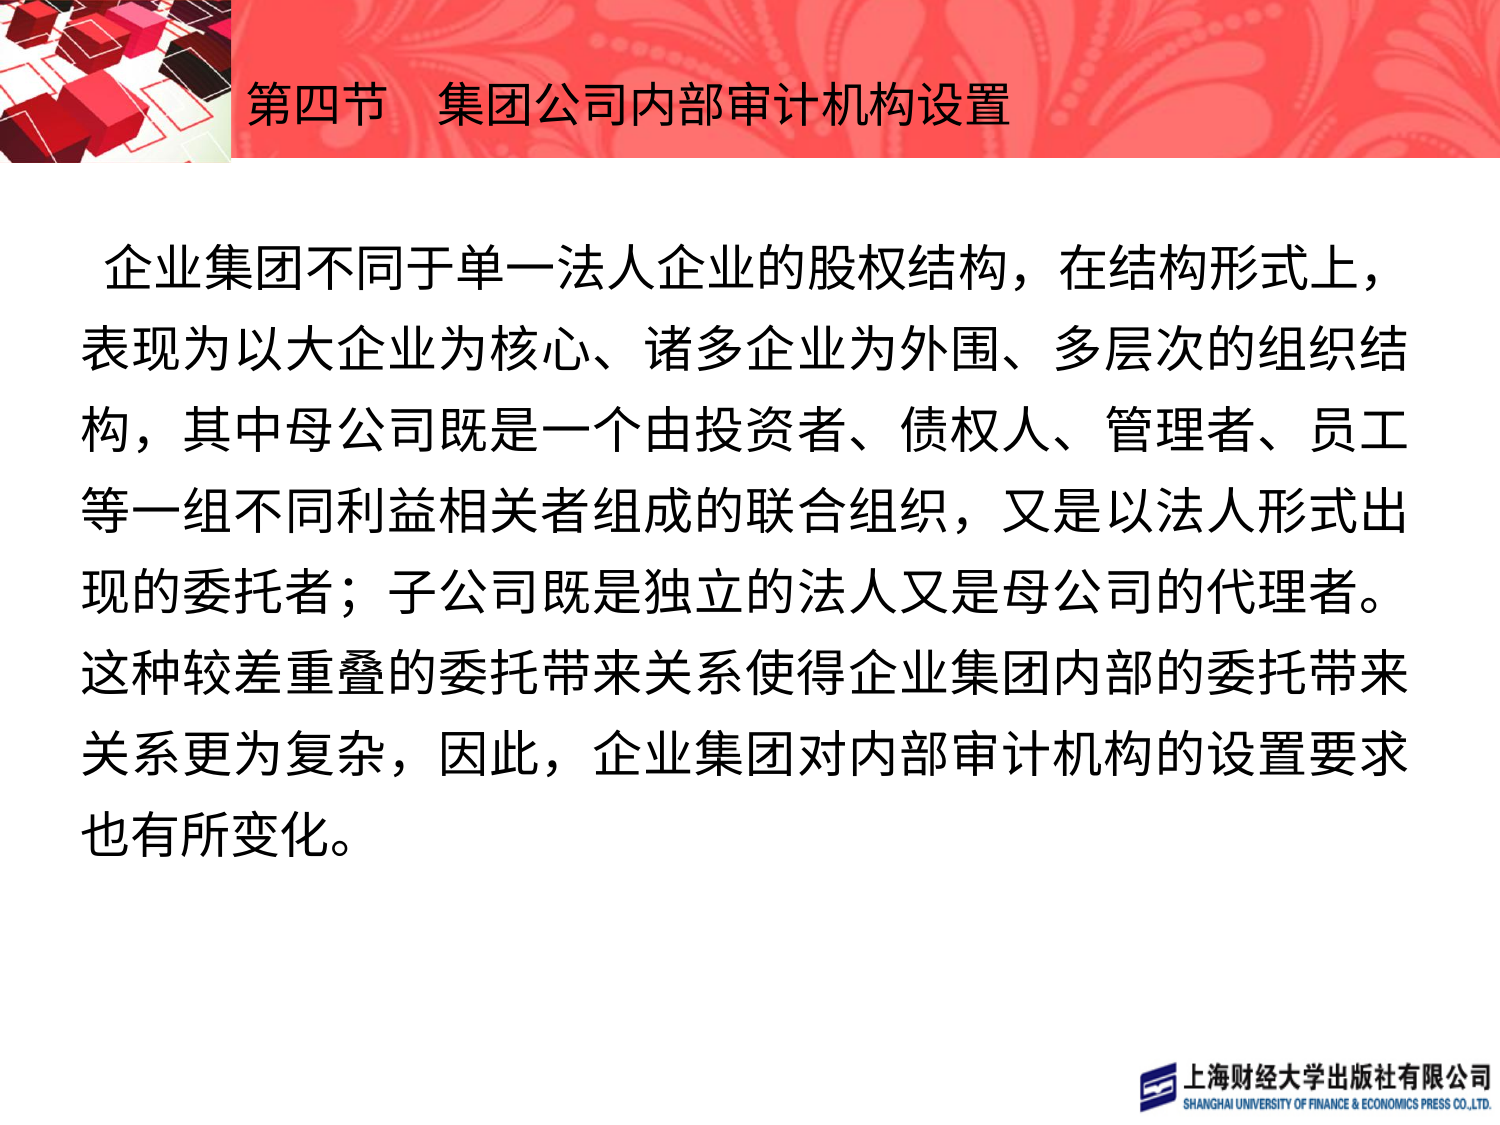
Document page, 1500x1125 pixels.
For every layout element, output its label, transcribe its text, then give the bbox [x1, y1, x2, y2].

list 企业集团不同于单一法人企业的股权结构，在结构形式上，表现为以大企业为核心、诸多企业为外围、多层次的组织结构，其中母公司既是一个由投资者、债权人、管理者、员工等一组不同利益相关者组成的联合组织，又是以法人形式出现的委托者；子公司既是独立的法人又是母公司的代理者。这种较差重叠的委托带来关系使得企业集团内部的委托带来关系更为复杂，因此，企业集团对内部审计机构的设置要求也有所变化。 [64, 208, 1425, 1047]
picture [1139, 1058, 1495, 1118]
title 第四节 集团公司内部审计机构设置 [230, 45, 1461, 161]
